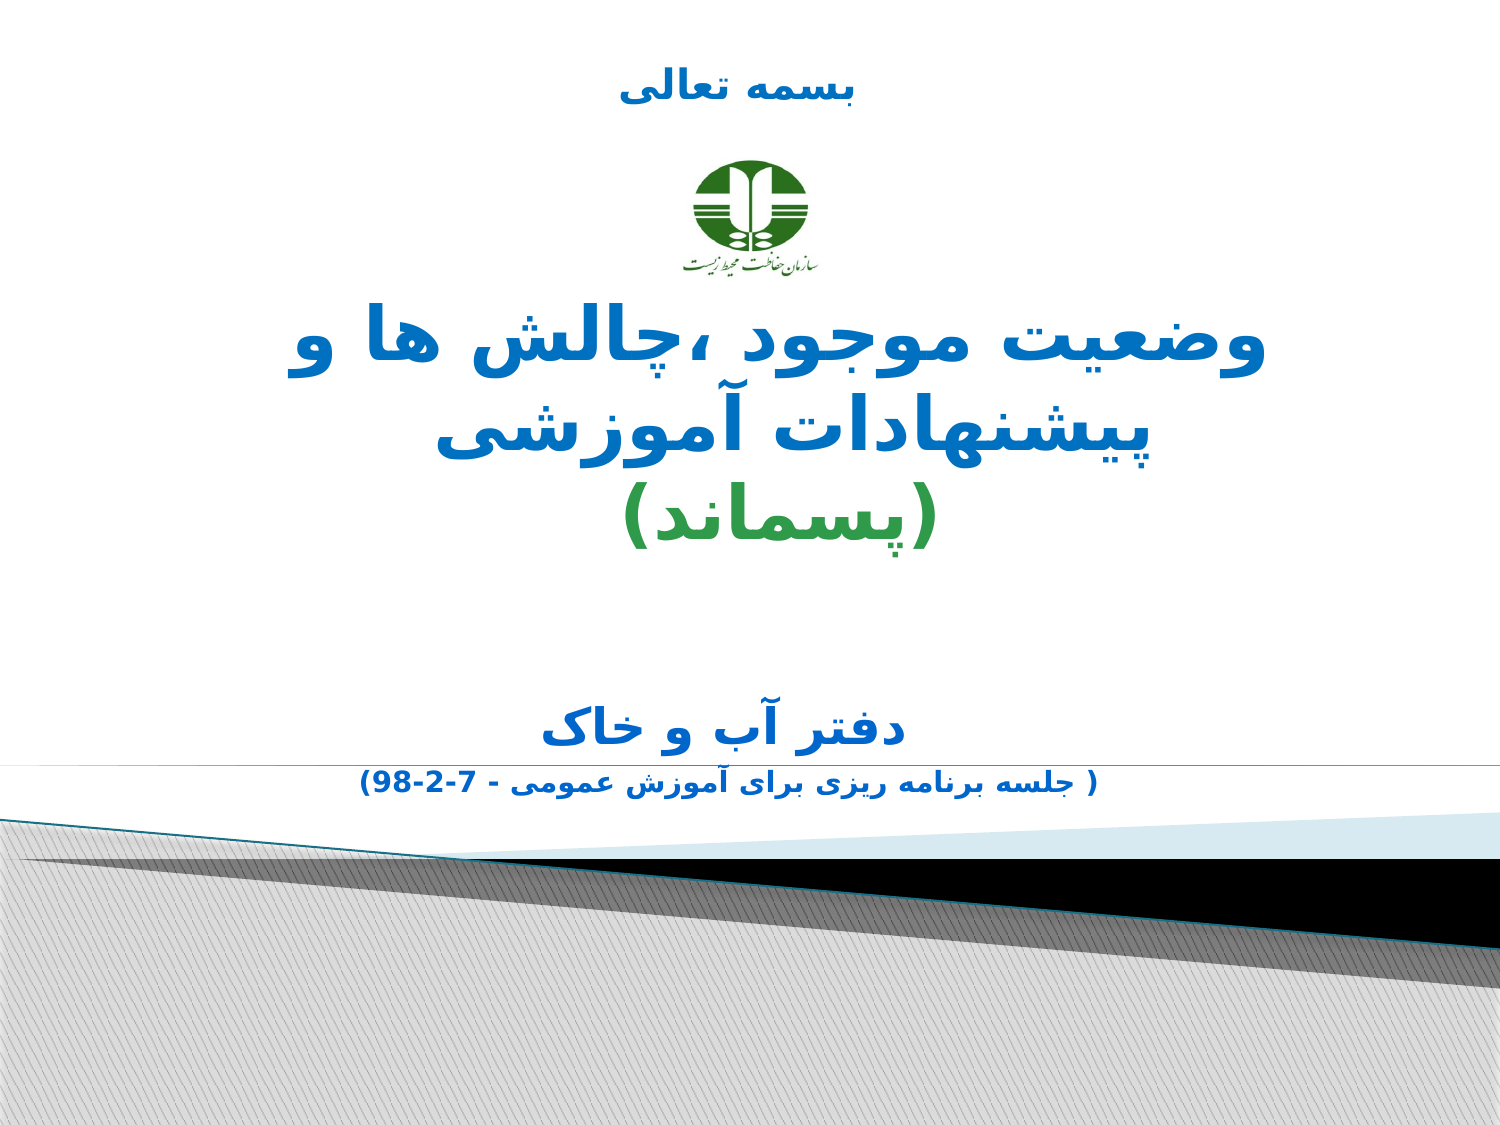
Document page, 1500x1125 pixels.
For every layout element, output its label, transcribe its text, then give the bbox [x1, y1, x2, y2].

picture [199, 875, 1500, 989]
picture [5, 859, 174, 873]
picture [662, 149, 838, 288]
text_box بسمه تعالی [212, 49, 1263, 138]
title وضعیت موجود ،چالش ها و پیشنهادات آموزشی (پسماند) [87, 275, 1475, 563]
subtitle دفتر آب و خاک ( جلسه برنامه ریزی برای آموزش عمومی - 7-2-98) [174, 687, 1263, 875]
